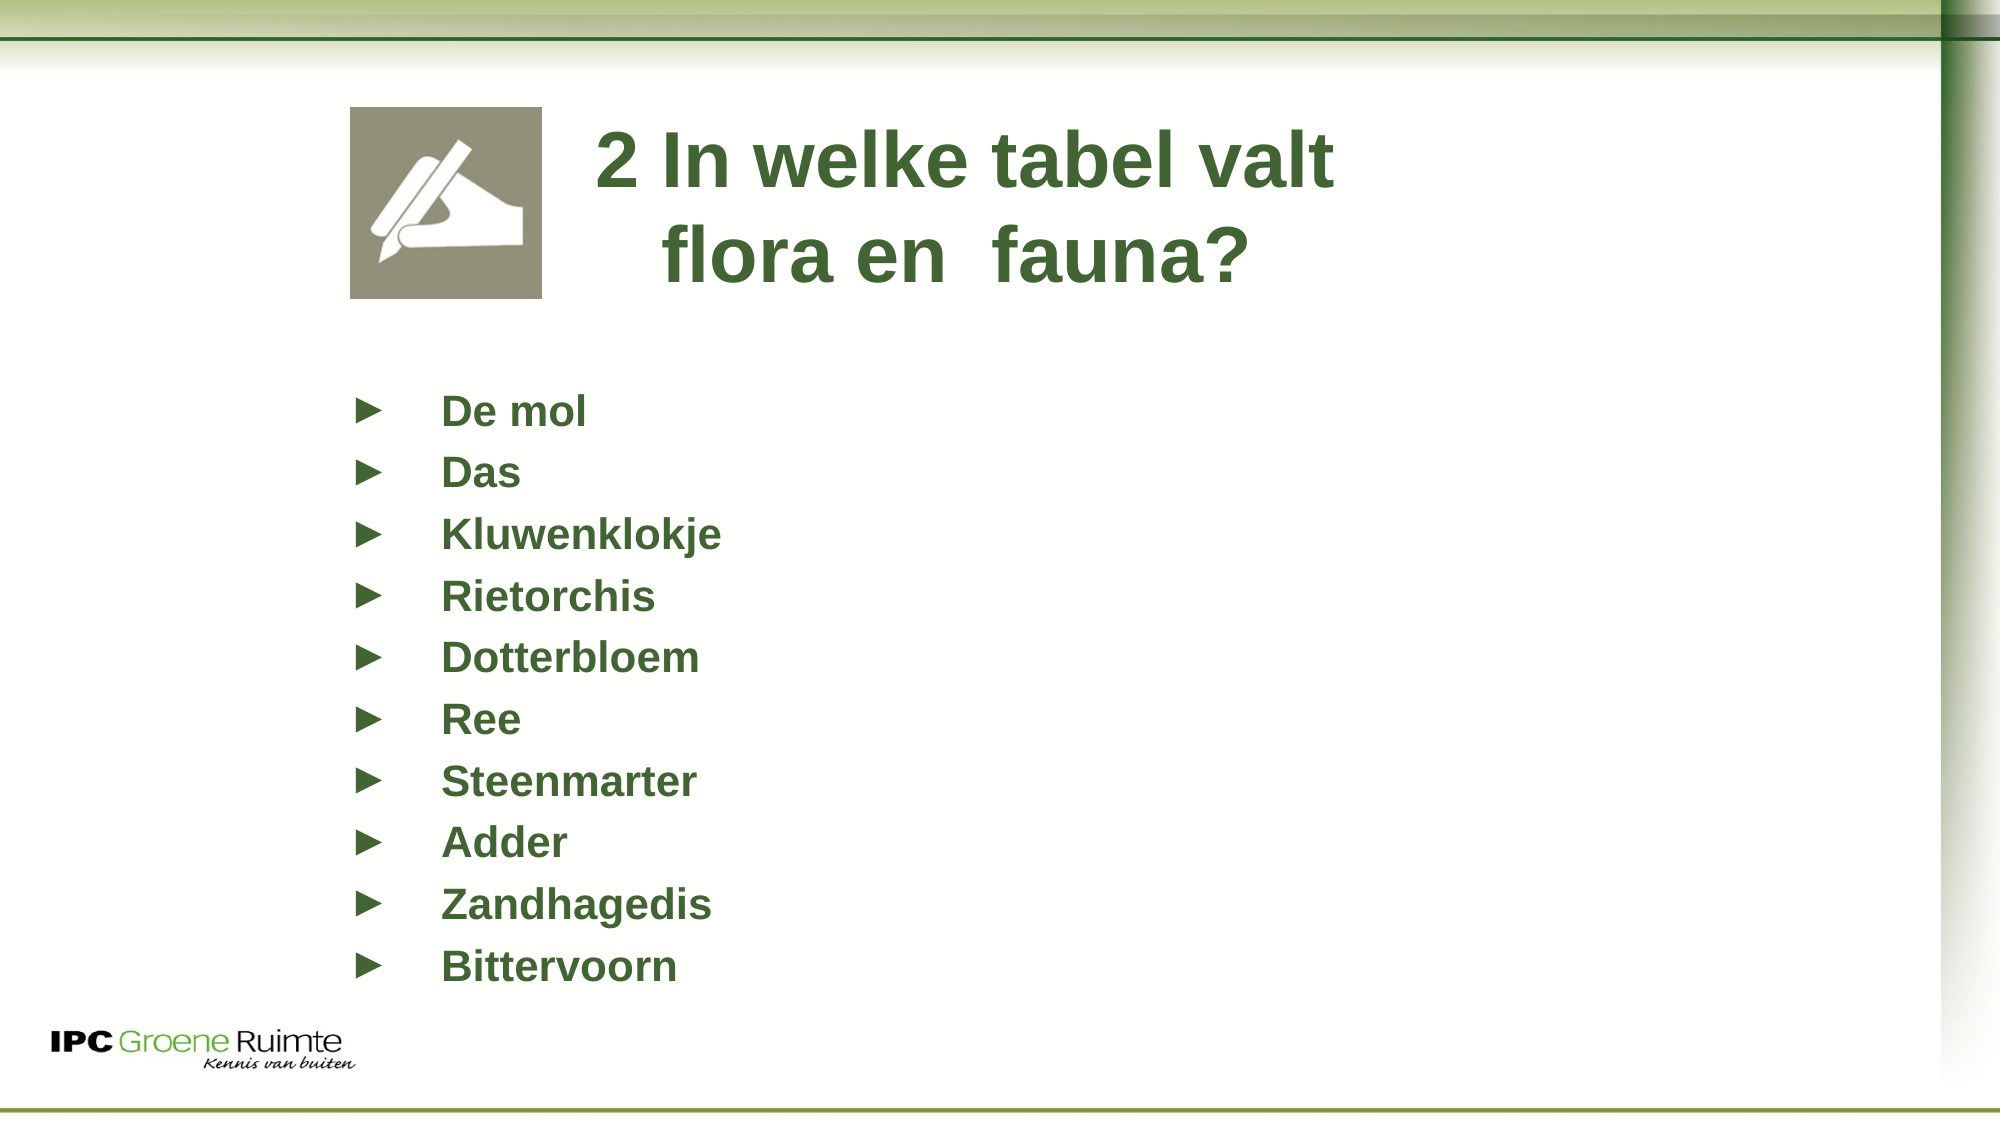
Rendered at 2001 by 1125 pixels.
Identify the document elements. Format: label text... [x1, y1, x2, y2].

title 2 In welke tabel valt flora en fauna? [559, 124, 1923, 282]
picture [0, 0, 2000, 1125]
list De mol Das Kluwenklokje Rietorchis Dotterbloem Ree Steenmarter Adder Zandhagedis Bittervoorn [333, 375, 1792, 993]
